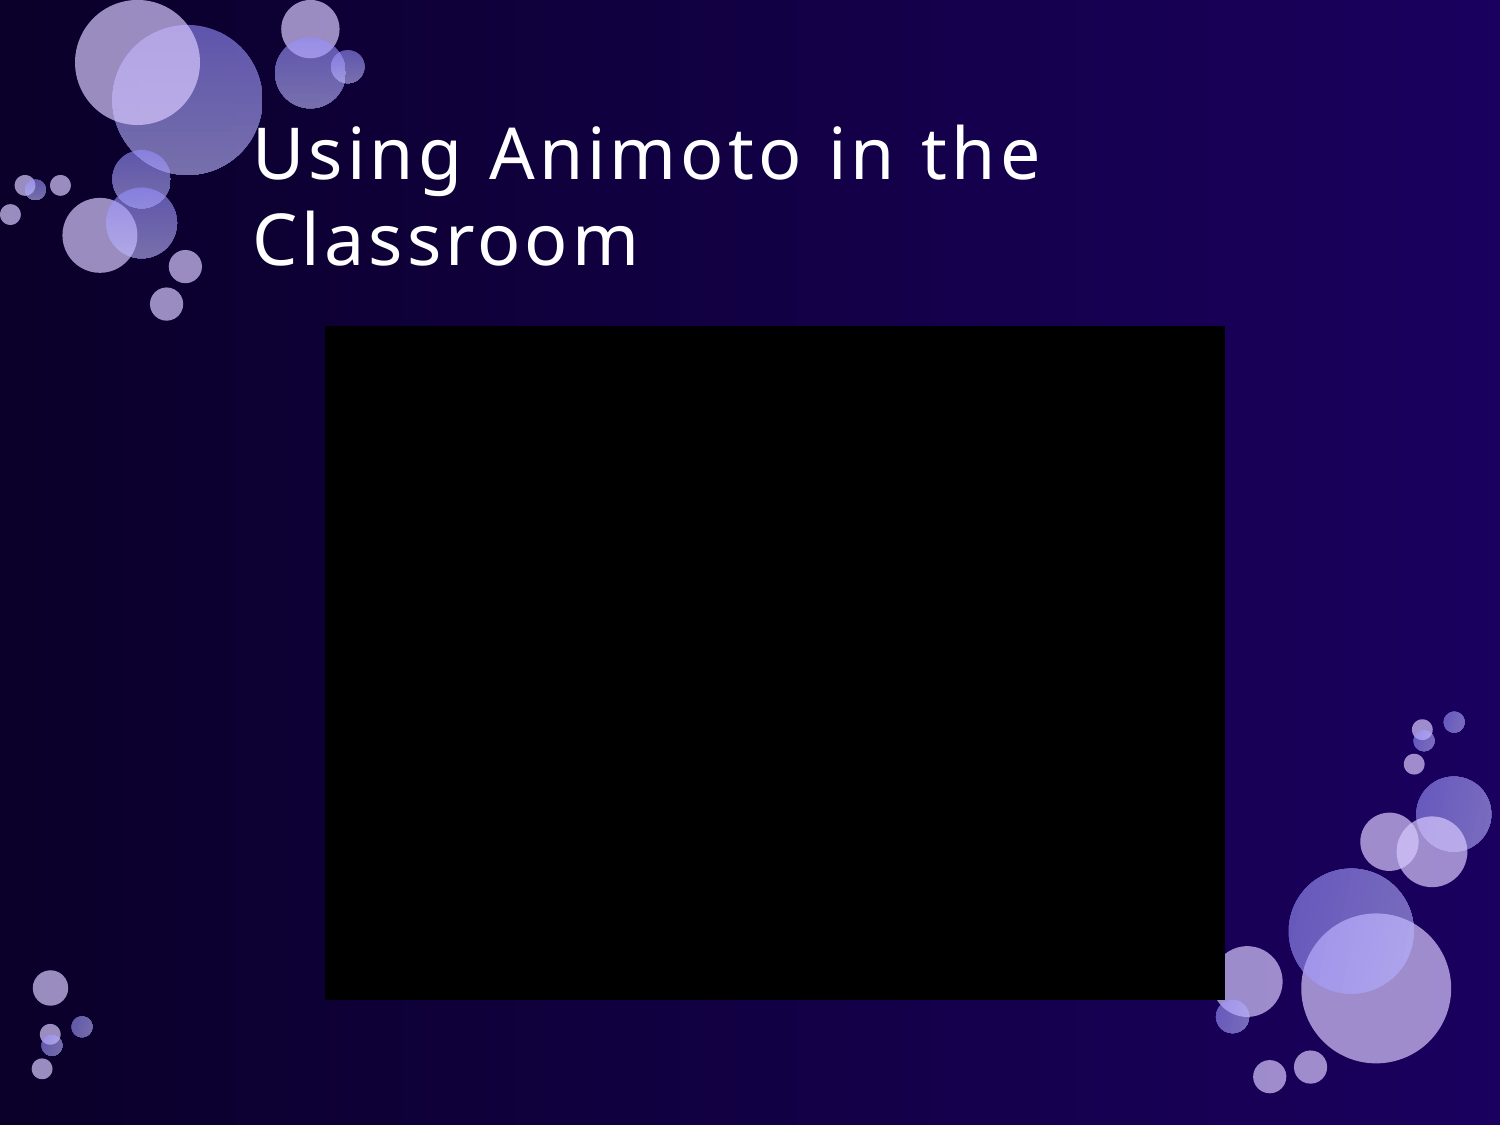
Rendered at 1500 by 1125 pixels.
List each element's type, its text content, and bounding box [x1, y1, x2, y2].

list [323, 323, 1227, 1002]
title Using Animoto in the Classroom [237, 99, 1425, 288]
